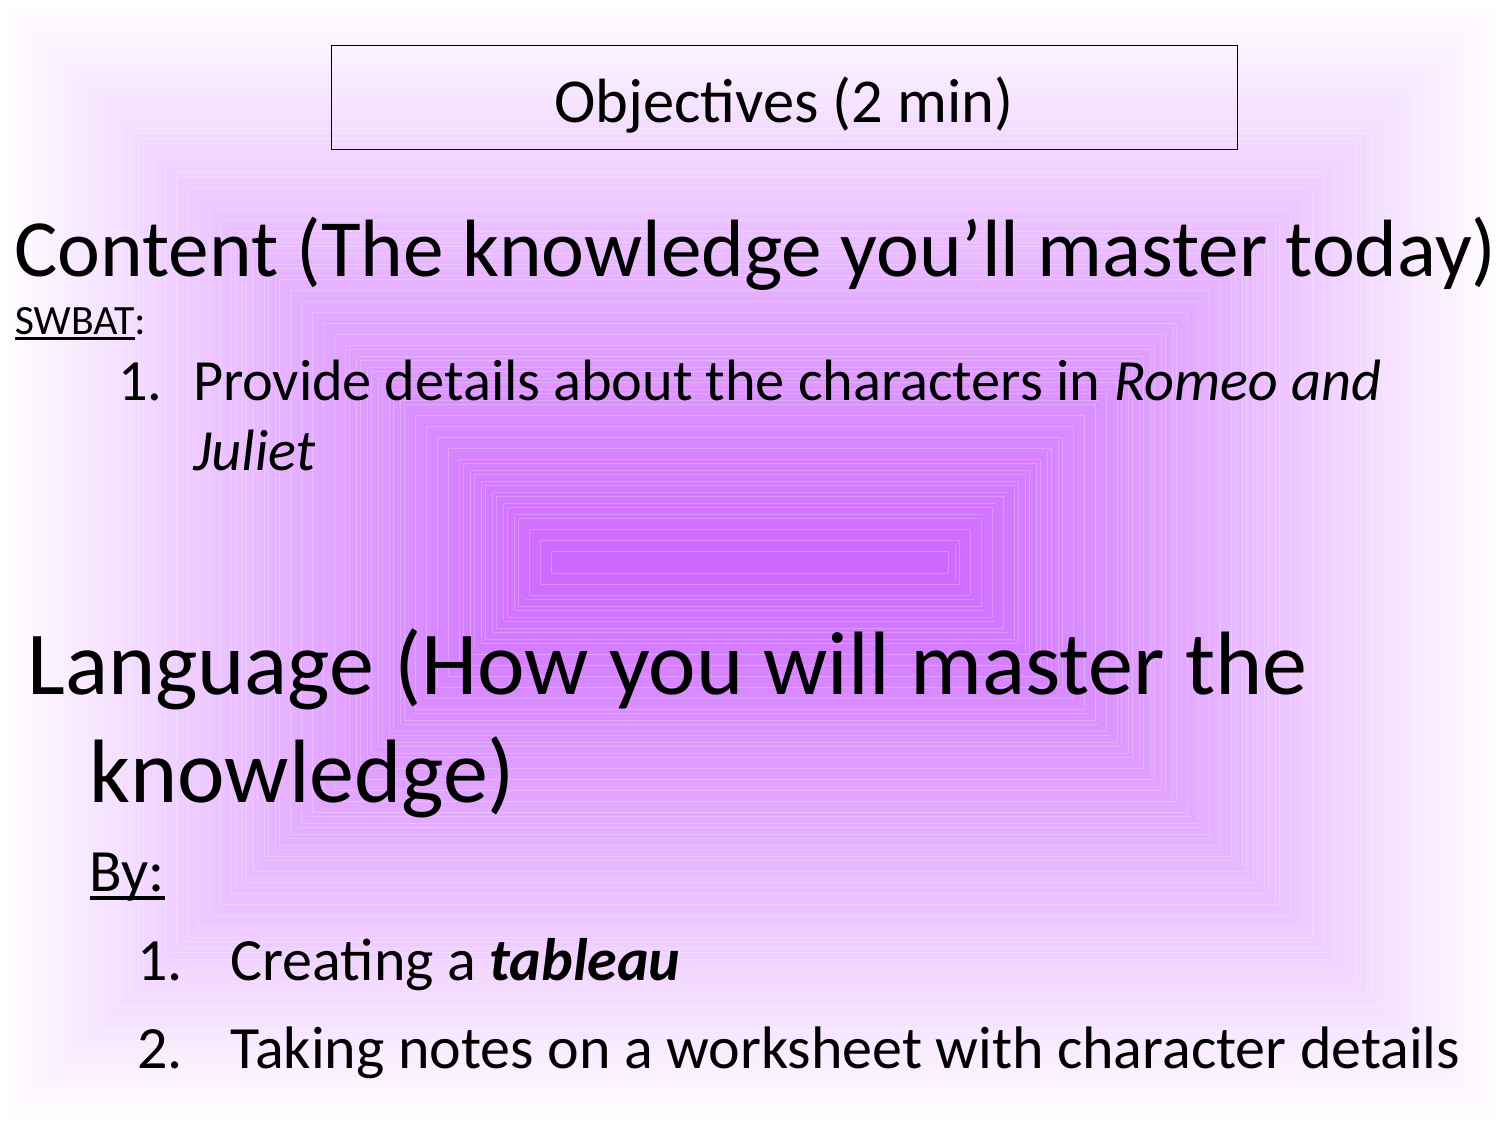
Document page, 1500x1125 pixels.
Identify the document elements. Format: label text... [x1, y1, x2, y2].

text_box Content (The knowledge you’ll master today) SWBAT: Provide details about the characters in Romeo and Juliet [0, 187, 1500, 615]
title Objectives (2 min) [331, 45, 1238, 150]
text_box Language (How you will master the knowledge) By: Creating a tableau Taking notes on a worksheet with character details [12, 615, 1500, 1125]
